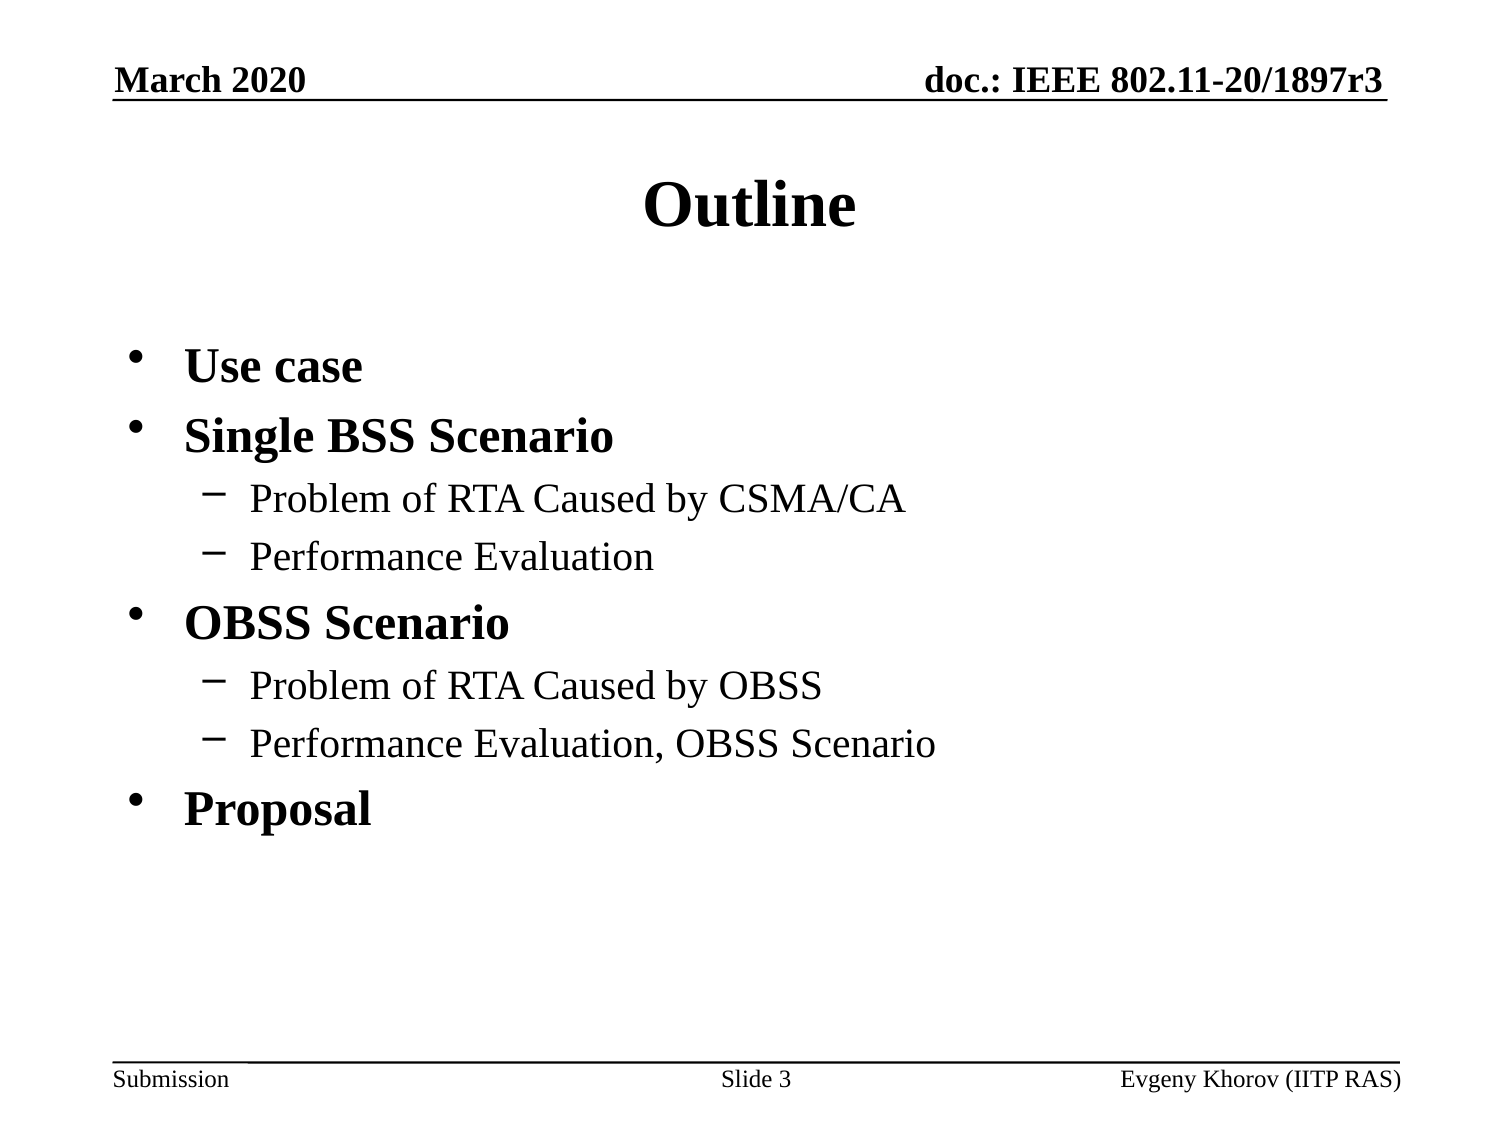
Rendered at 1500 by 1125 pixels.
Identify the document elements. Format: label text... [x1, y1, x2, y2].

slide_number Slide 3 [712, 1061, 800, 1093]
title Outline [112, 112, 1388, 288]
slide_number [114, 54, 309, 101]
footer Evgeny Khorov (IITP RAS) [949, 1061, 1402, 1093]
list Use case Single BSS Scenario Problem of RTA Caused by CSMA/CA Performance Evaluation OBSS Scenario Problem of RTA Caused by OBSS Performance Evaluation, OBSS Scenario Proposal [112, 324, 1388, 1001]
